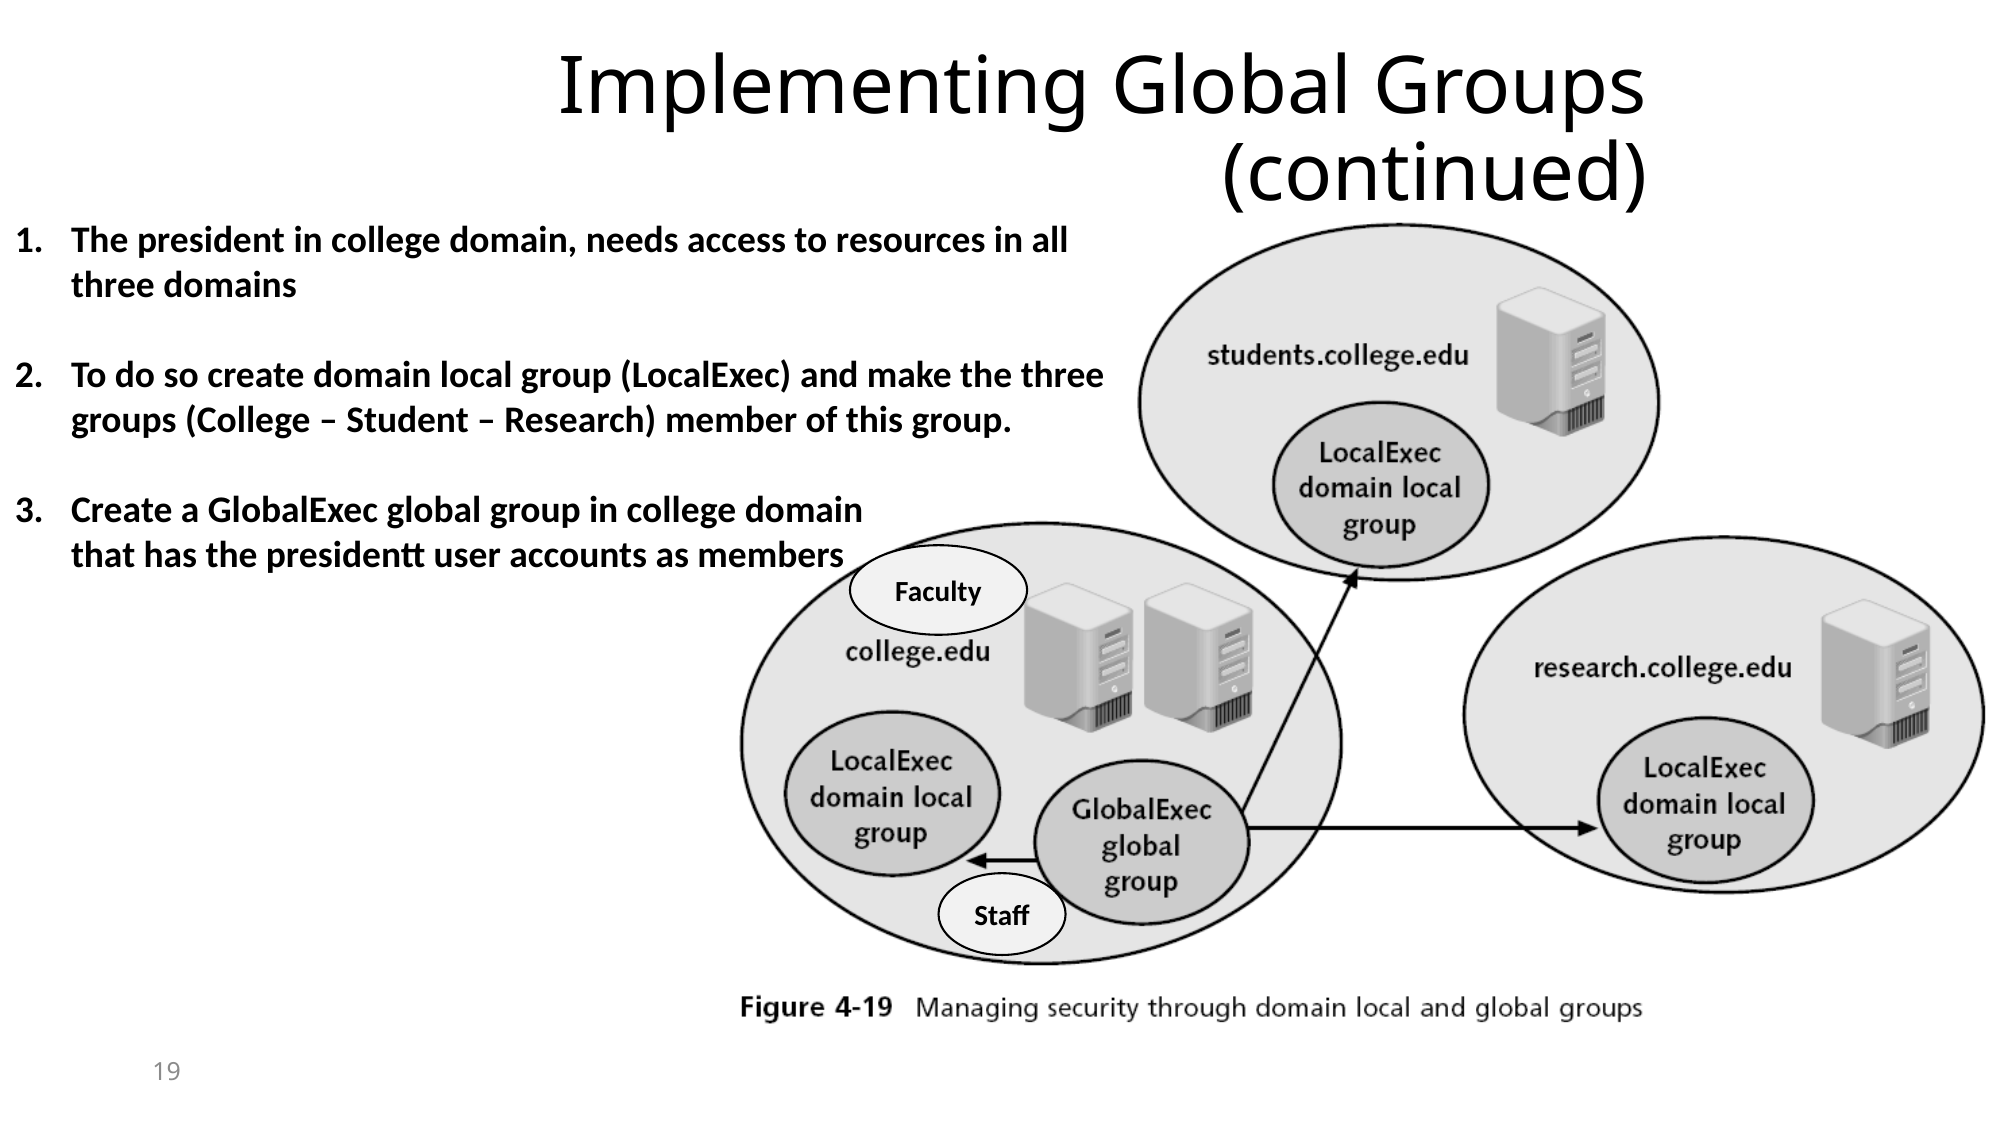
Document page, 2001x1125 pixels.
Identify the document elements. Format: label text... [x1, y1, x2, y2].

slide_number 19 [137, 1042, 588, 1103]
title Implementing Global Groups (continued) [337, 37, 1663, 219]
picture [737, 219, 1992, 1033]
text_box The president in college domain, needs access to resources in all three domains To do so create domain local group (LocalExec) and make the three groups (College – Student – Research) member of this group. Create a GlobalExec global group in college domain that has the presidentt user accounts as members [0, 207, 1134, 673]
